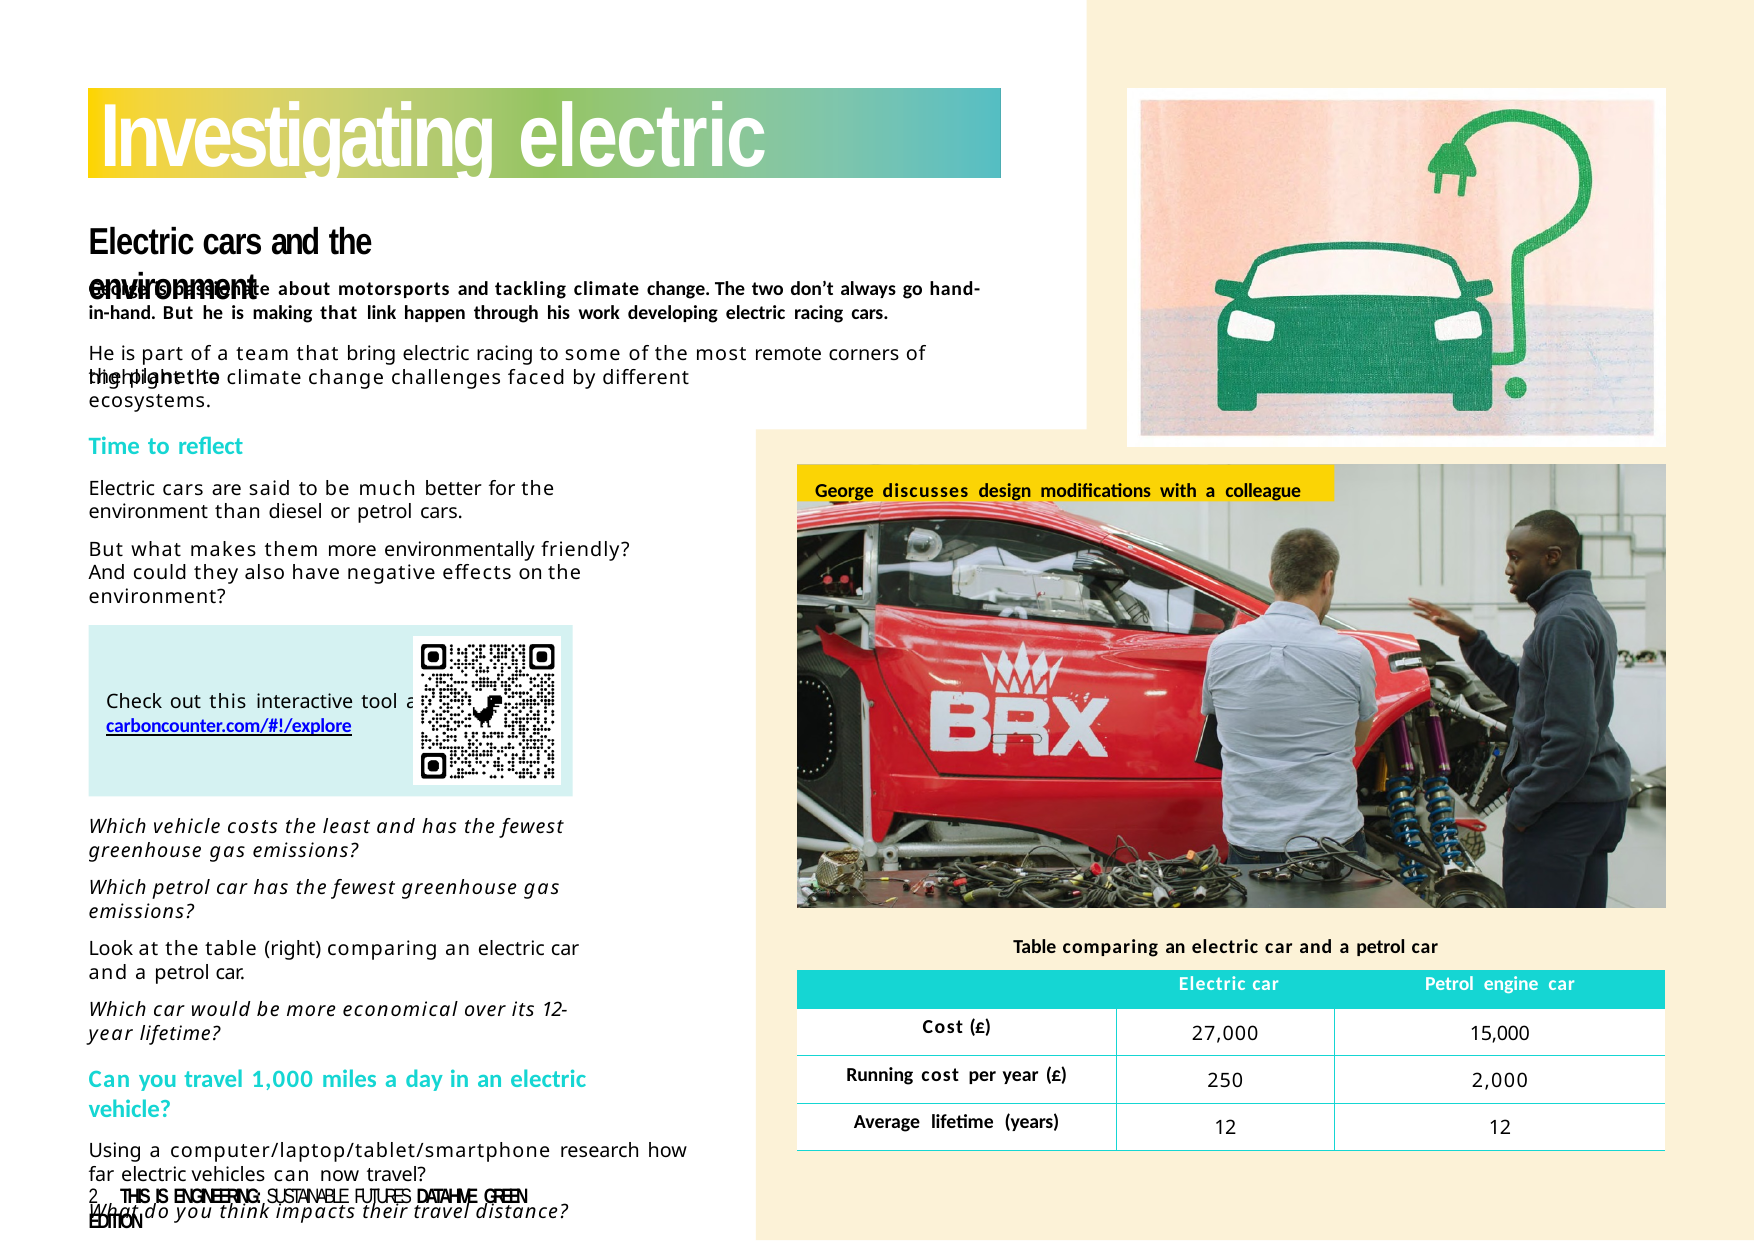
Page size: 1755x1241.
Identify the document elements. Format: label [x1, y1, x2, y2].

text_box [88, 0, 1755, 1241]
text_box [413, 88, 1666, 908]
